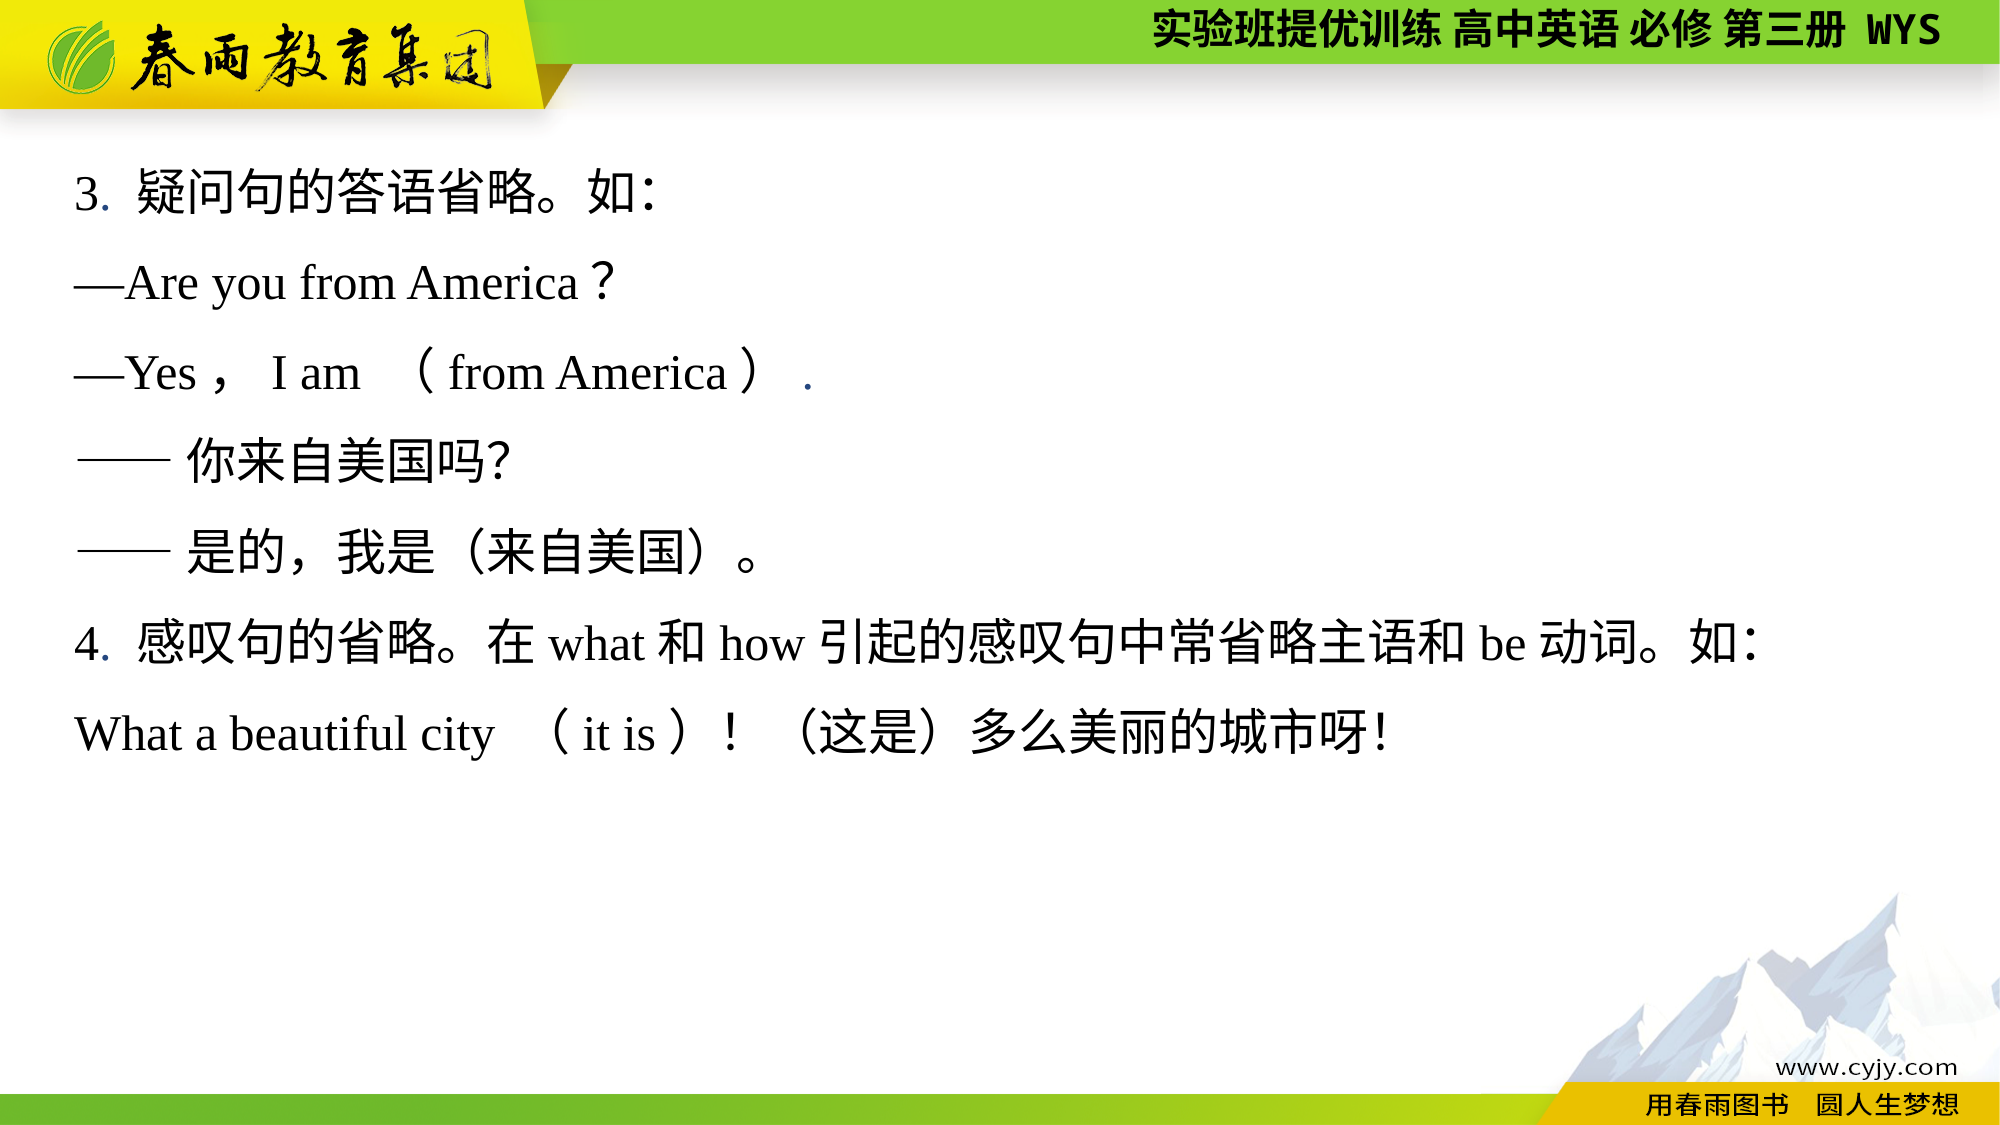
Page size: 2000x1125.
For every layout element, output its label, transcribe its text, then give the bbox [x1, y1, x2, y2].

list 3. 疑问句的答语省略。如： —Are you from America？ —Yes，I am （from America）. ——你来自美国吗？ ——是的，我是（来自美国）。 4. 感叹句的省略。在what和how引起的感叹句中常省略主语和be动词。如： What a beautiful city （it is）！（这是）多么美丽的城市呀！ [59, 122, 1944, 774]
picture [0, 0, 2000, 1125]
